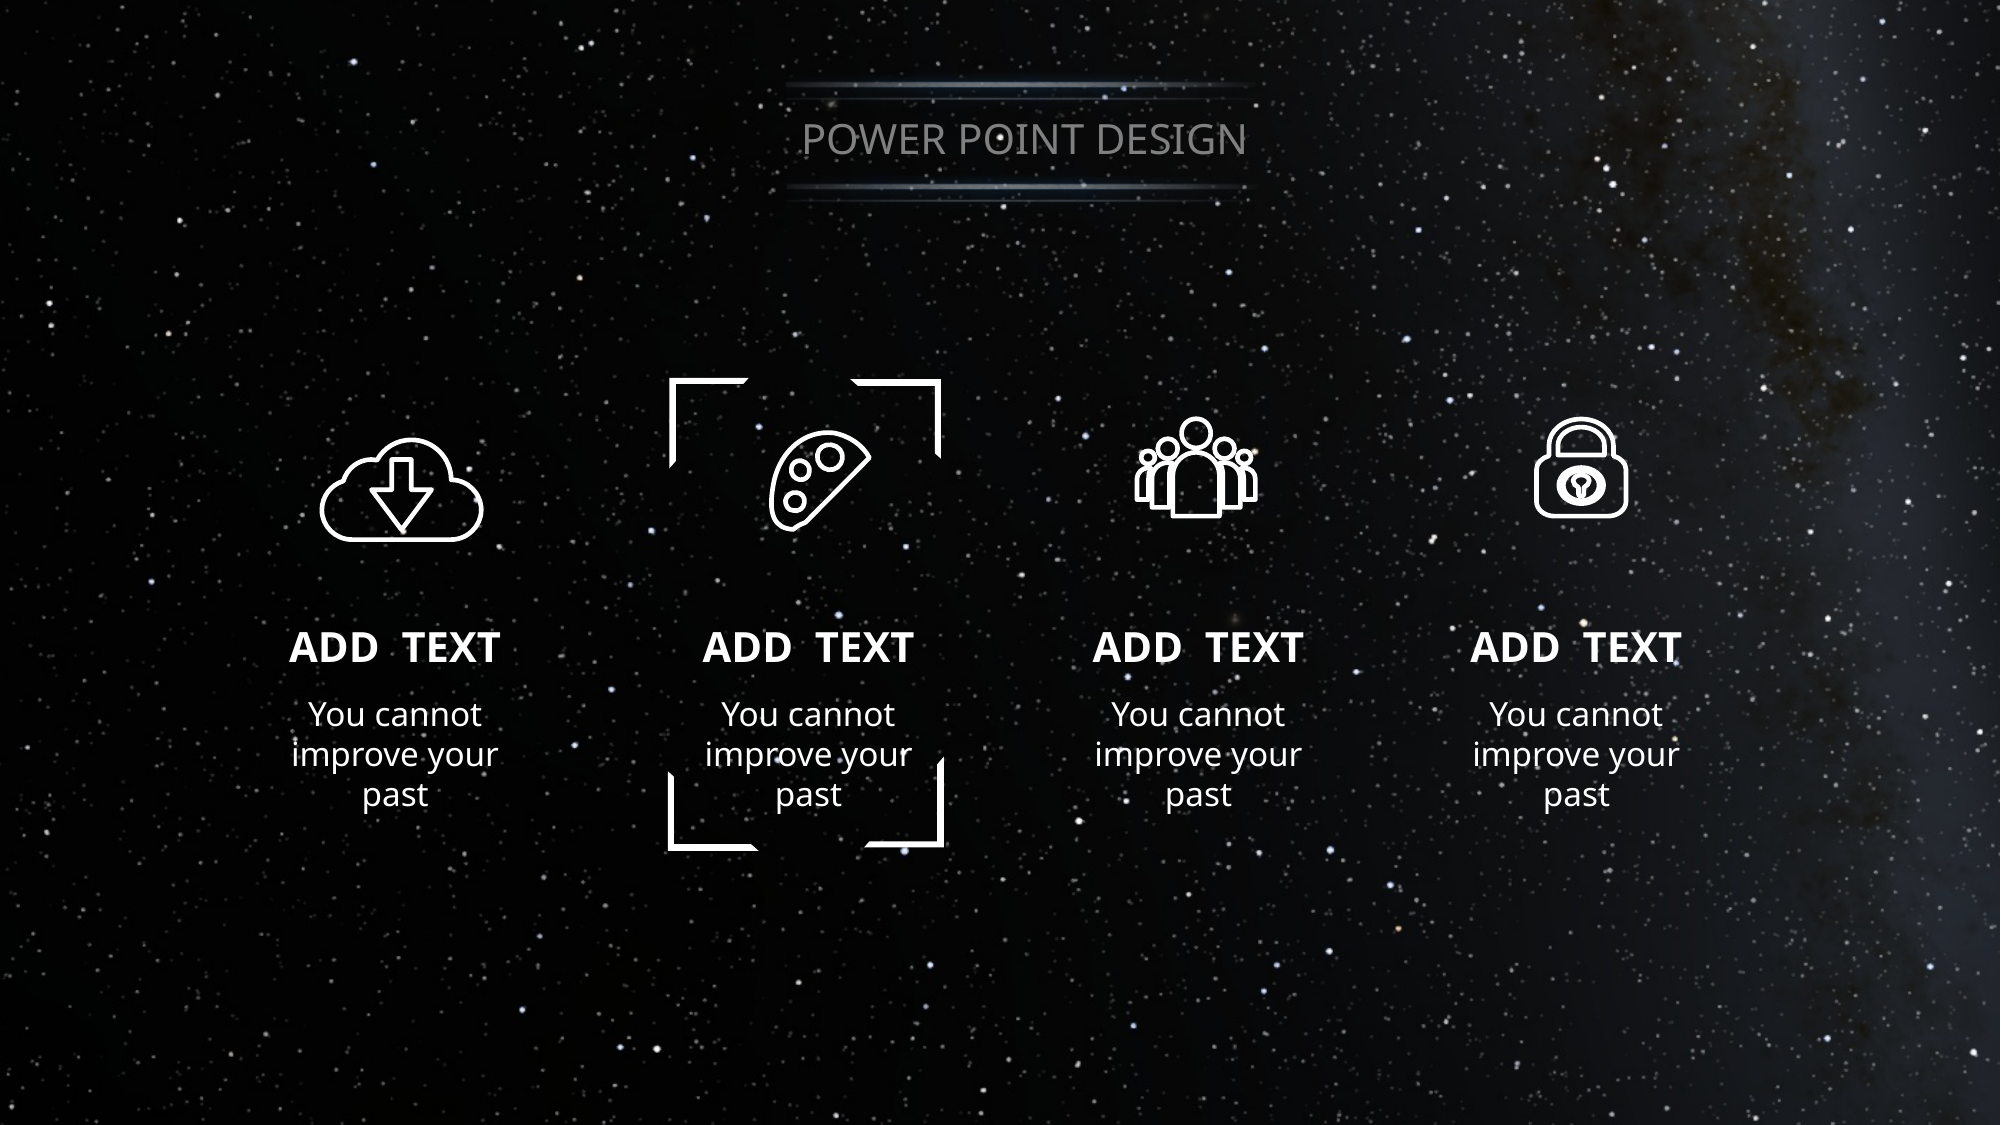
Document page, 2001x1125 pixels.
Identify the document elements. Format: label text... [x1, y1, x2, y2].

text_box You cannot improve your past [676, 685, 941, 821]
text_box ADD TEXT [274, 613, 516, 679]
text_box ADD TEXT [687, 613, 930, 679]
text_box [668, 376, 752, 472]
text_box [1172, 452, 1220, 517]
text_box You cannot improve your past [262, 685, 528, 821]
text_box [861, 753, 945, 849]
text_box [1219, 462, 1241, 508]
text_box You cannot improve your past [1444, 685, 1709, 821]
text_box [1237, 450, 1252, 464]
text_box [1141, 450, 1155, 464]
text_box [1157, 438, 1178, 459]
text_box [1214, 438, 1235, 459]
text_box ADD TEXT [1077, 613, 1320, 679]
text_box ADD TEXT [1455, 613, 1698, 679]
text_box [1536, 418, 1627, 517]
text_box [771, 432, 870, 530]
text_box [1241, 467, 1256, 500]
text_box [847, 378, 942, 461]
text_box [1181, 418, 1211, 448]
text_box [1151, 462, 1173, 508]
picture [0, 0, 2000, 1125]
text_box You cannot improve your past [1066, 685, 1331, 821]
text_box [666, 769, 762, 852]
text_box [1136, 467, 1151, 500]
text_box [321, 439, 482, 540]
text_box POWER POINT DESIGN [786, 105, 1327, 171]
